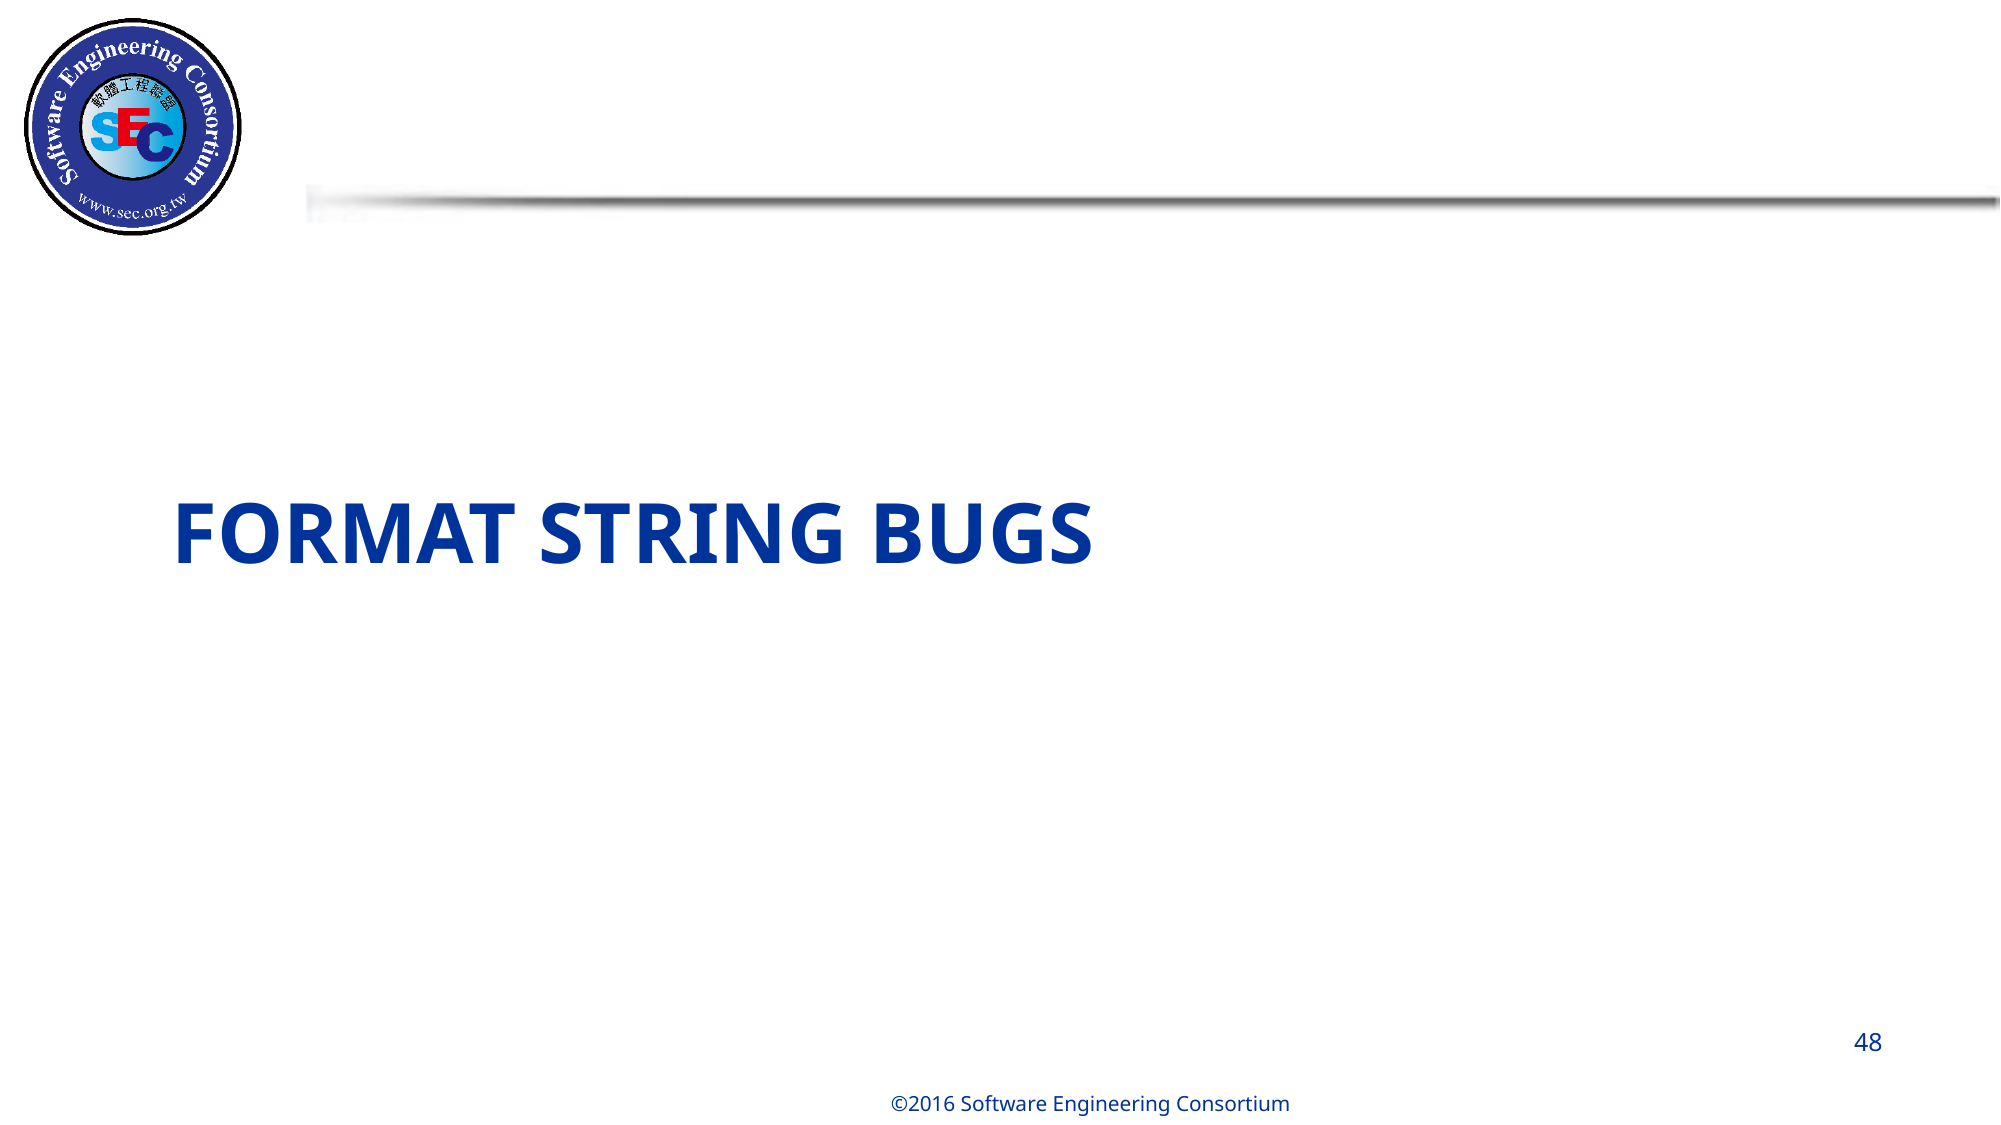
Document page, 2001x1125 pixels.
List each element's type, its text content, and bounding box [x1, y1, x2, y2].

picture [306, 184, 2000, 223]
slide_number ‹#› [1481, 1019, 1898, 1094]
title FORMAT STRING BUGS [156, 472, 1857, 697]
picture [0, 0, 265, 259]
